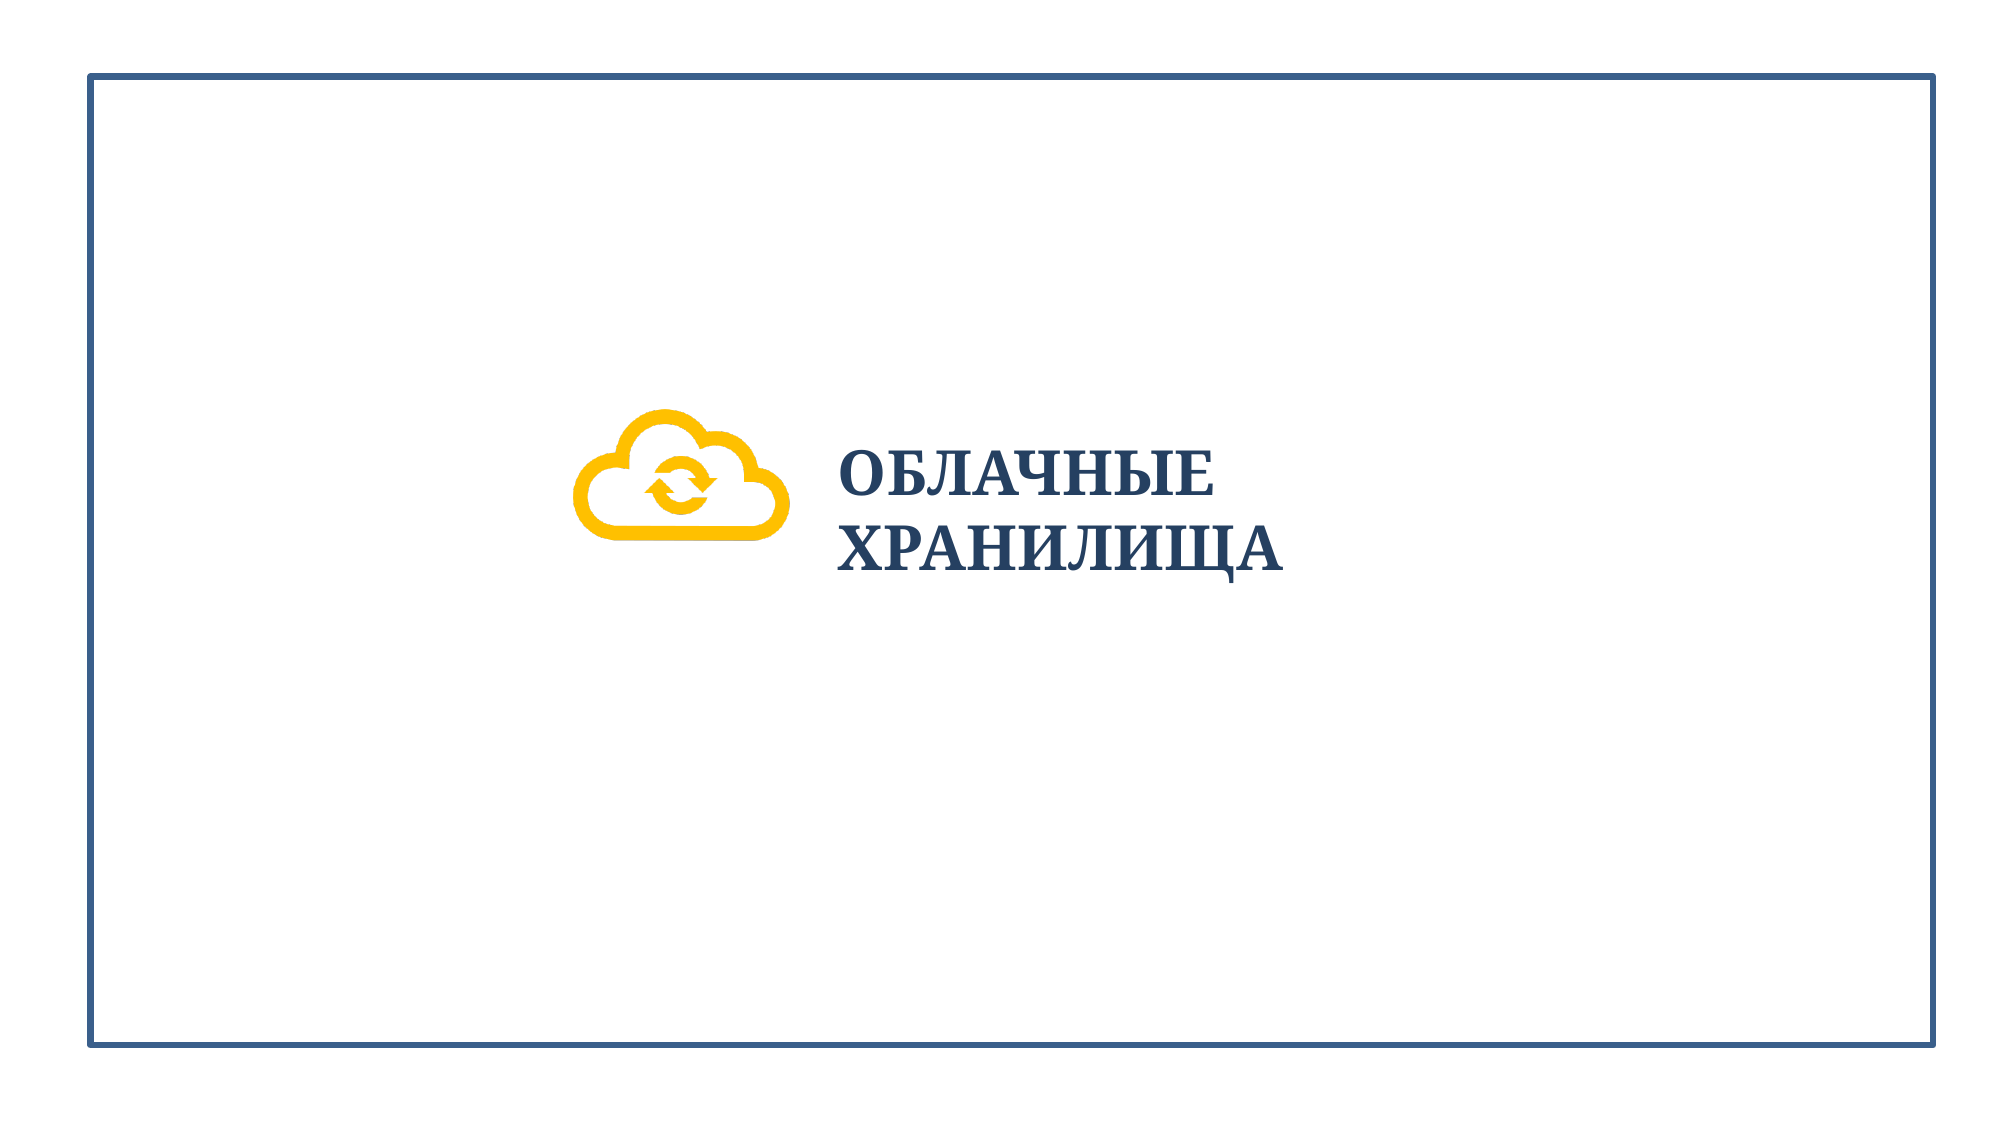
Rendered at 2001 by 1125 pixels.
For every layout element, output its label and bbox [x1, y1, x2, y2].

picture [568, 362, 794, 587]
text_box [88, 74, 1935, 1047]
